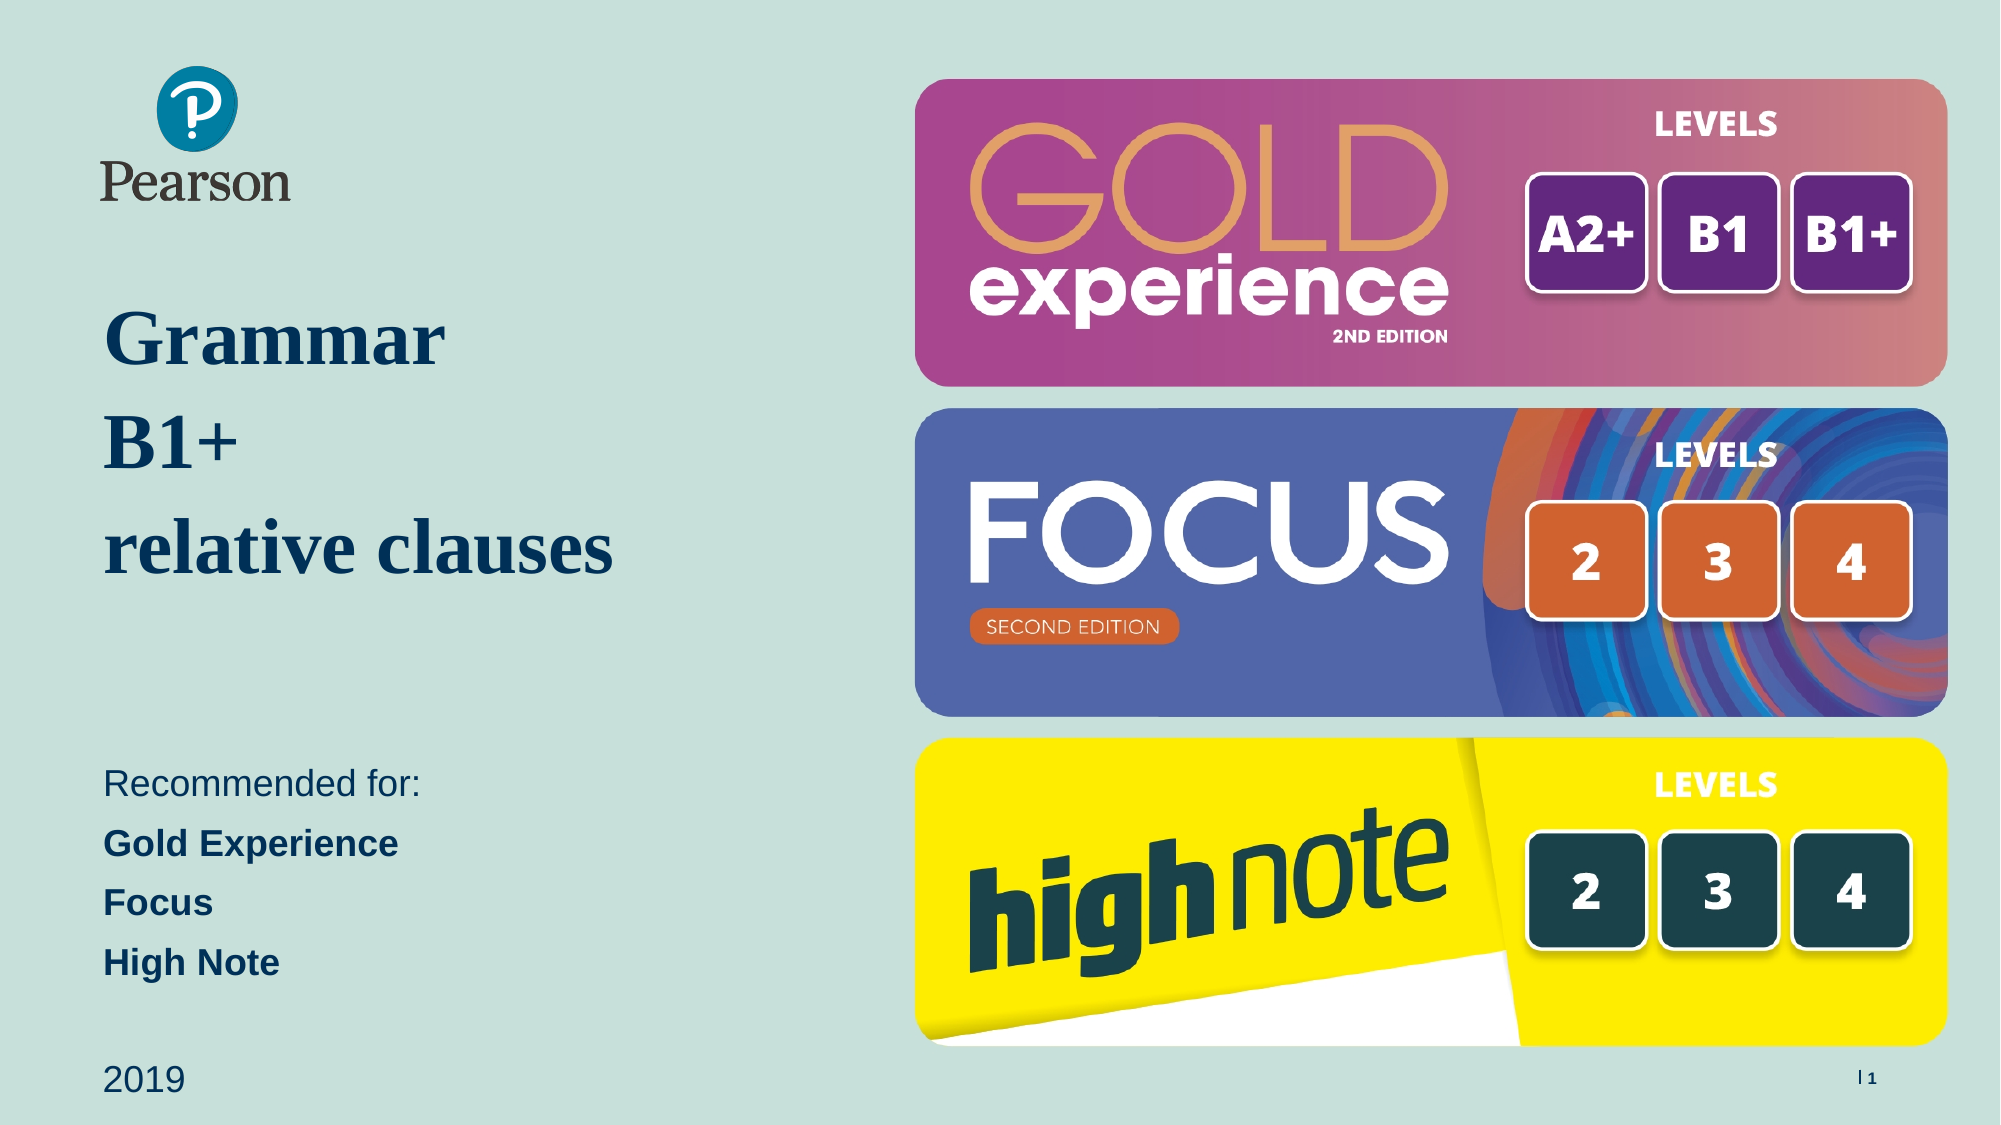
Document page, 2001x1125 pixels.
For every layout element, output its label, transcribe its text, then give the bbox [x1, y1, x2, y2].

text_box Recommended for: Gold Experience Focus High Note [103, 743, 857, 930]
title Grammar B1+ relative clauses [103, 275, 921, 615]
list 2019 [102, 1045, 970, 1093]
picture [0, 0, 2001, 1125]
slide_number 1 [1867, 1068, 1896, 1087]
